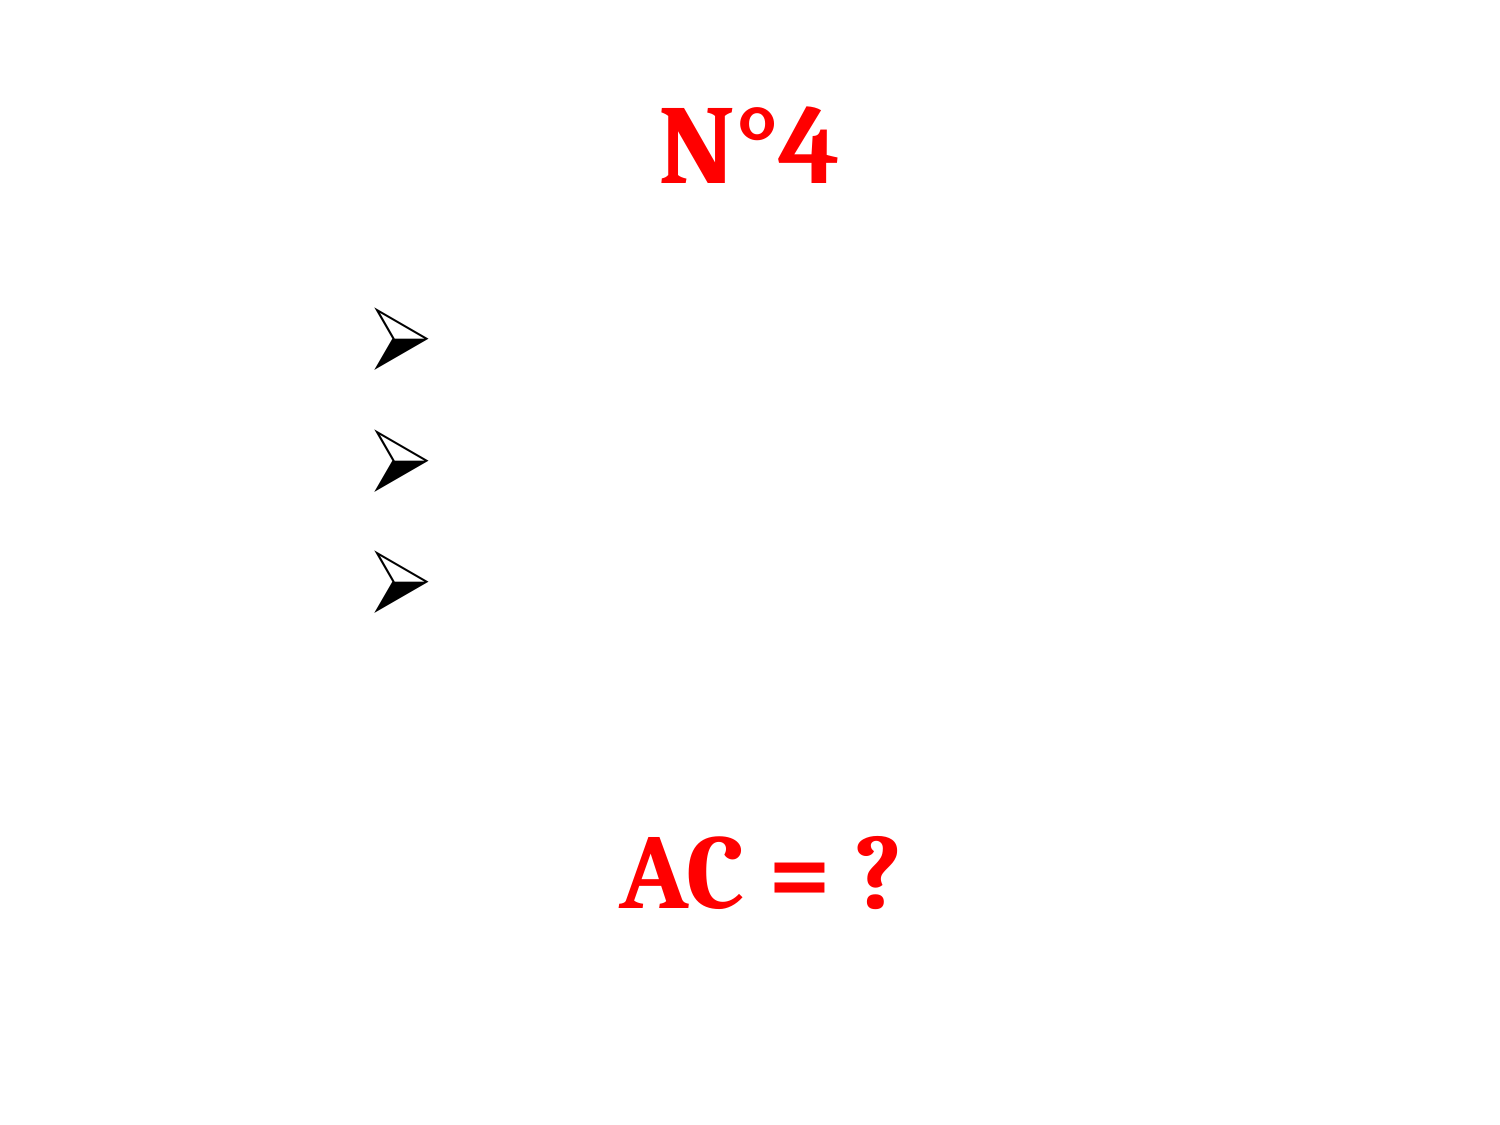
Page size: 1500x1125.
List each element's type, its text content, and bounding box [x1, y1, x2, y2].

text_box N°4 [0, 63, 1500, 214]
